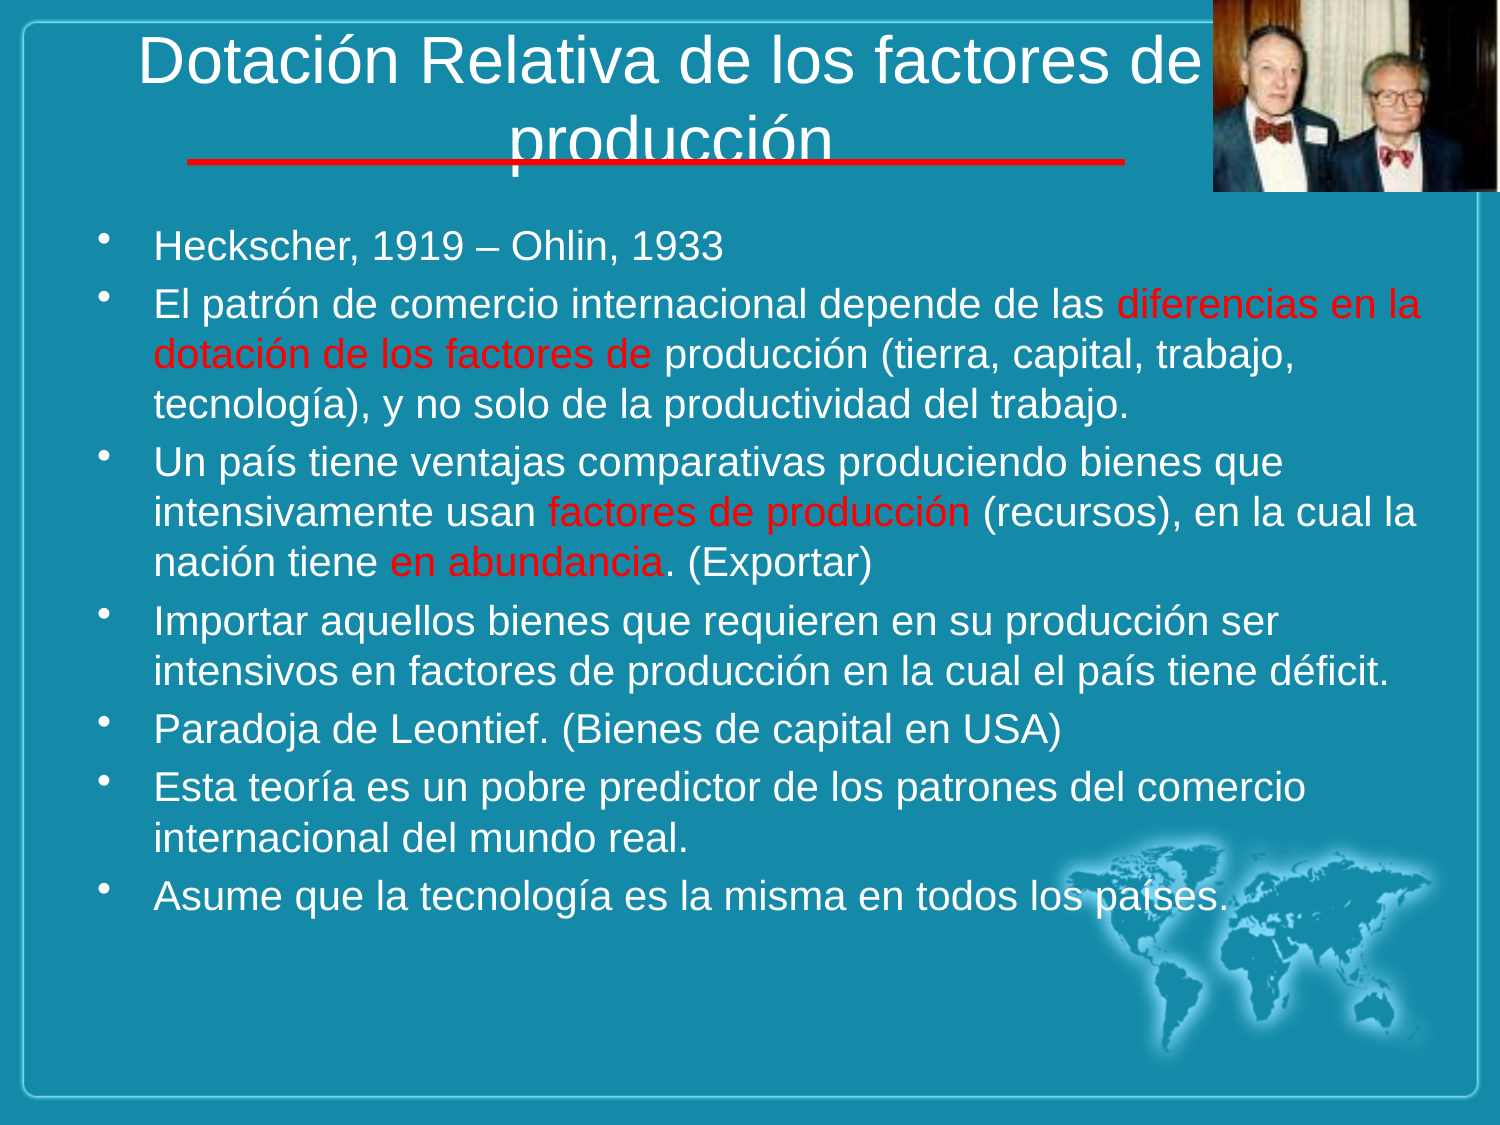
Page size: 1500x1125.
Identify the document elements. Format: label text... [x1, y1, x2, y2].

picture [0, 0, 1500, 1125]
list Heckscher, 1919 – Ohlin, 1933 El patrón de comercio internacional depende de las diferencias en la dotación de los factores de producción (tierra, capital, trabajo, tecnología), y no solo de la productividad del trabajo. Un país tiene ventajas comparativas produciendo bienes que intensivamente usan factores de producción (recursos), en la cual la nación tiene en abundancia. (Exportar) Importar aquellos bienes que requieren en su producción ser intensivos en factores de producción en la cual el país tiene déficit. Paradoja de Leontief. (Bienes de capital en USA) Esta teoría es un pobre predictor de los patrones del comercio internacional del mundo real. Asume que la tecnología es la misma en todos los países. [81, 210, 1442, 1055]
title Dotación Relativa de los factores de producción [111, 30, 1208, 163]
